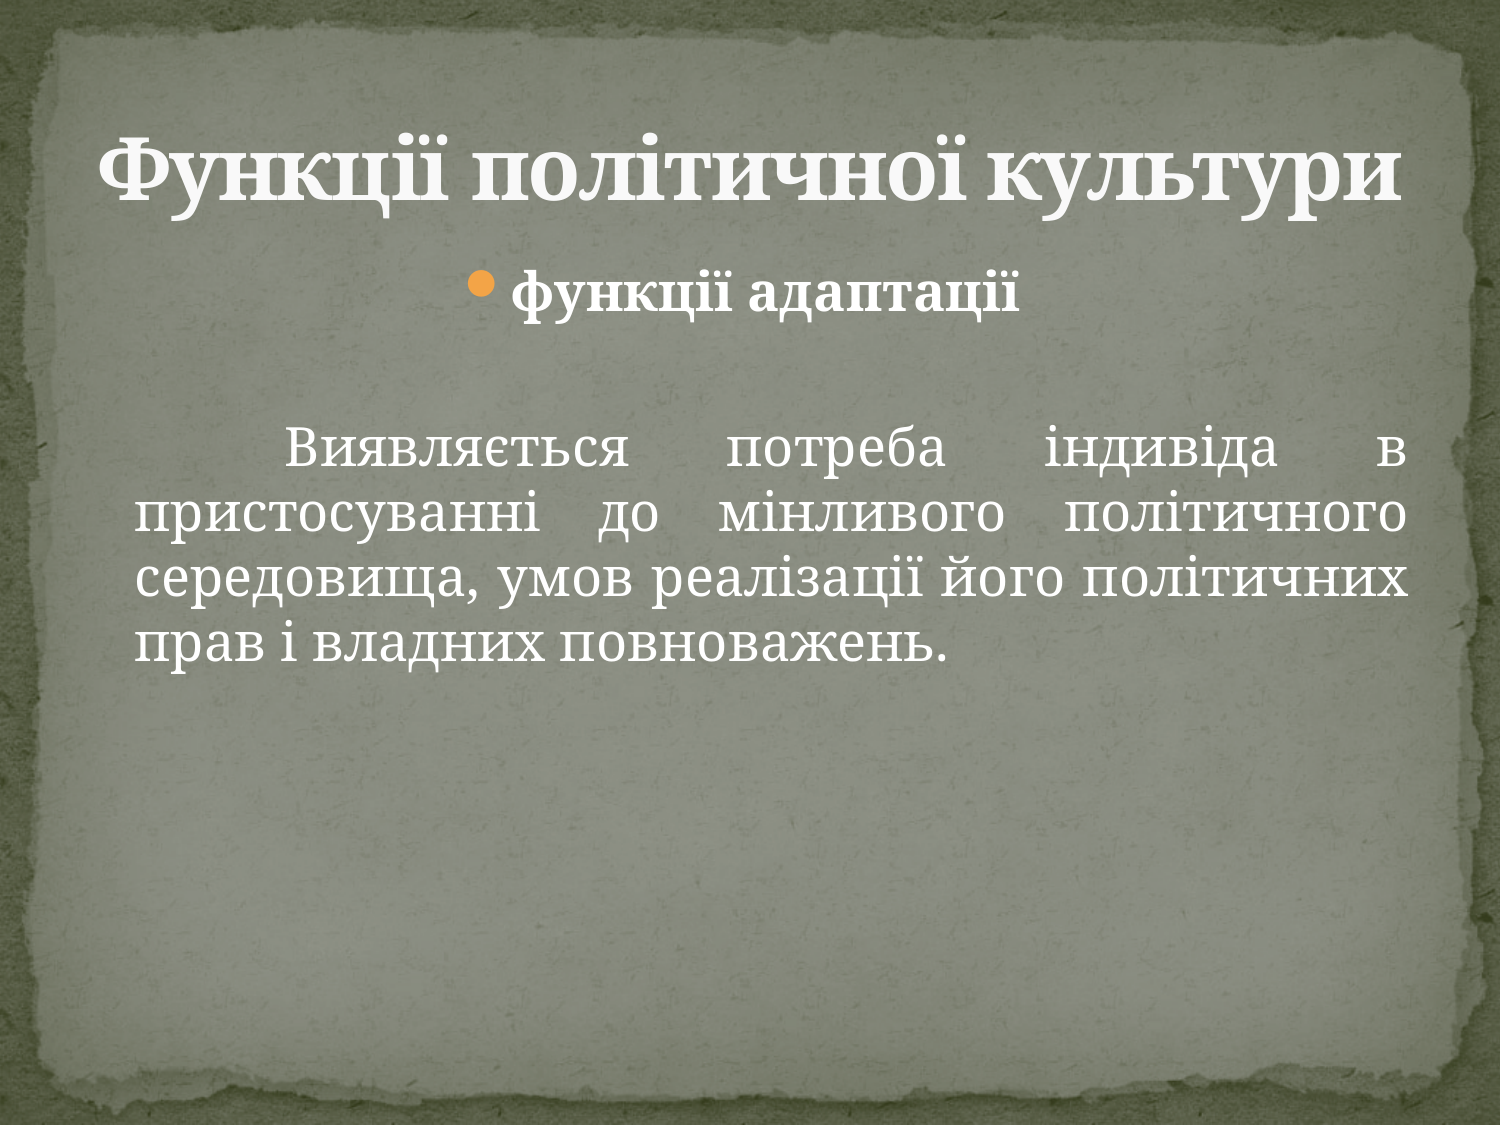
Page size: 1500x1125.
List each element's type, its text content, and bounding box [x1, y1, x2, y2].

list функції адаптації Виявляється потреба індивіда в пристосуванні до мінливого політичного середовища, умов реалізації його політичних прав і владних повноважень. [75, 249, 1425, 1000]
title Функції політичної культури [74, 24, 1425, 225]
